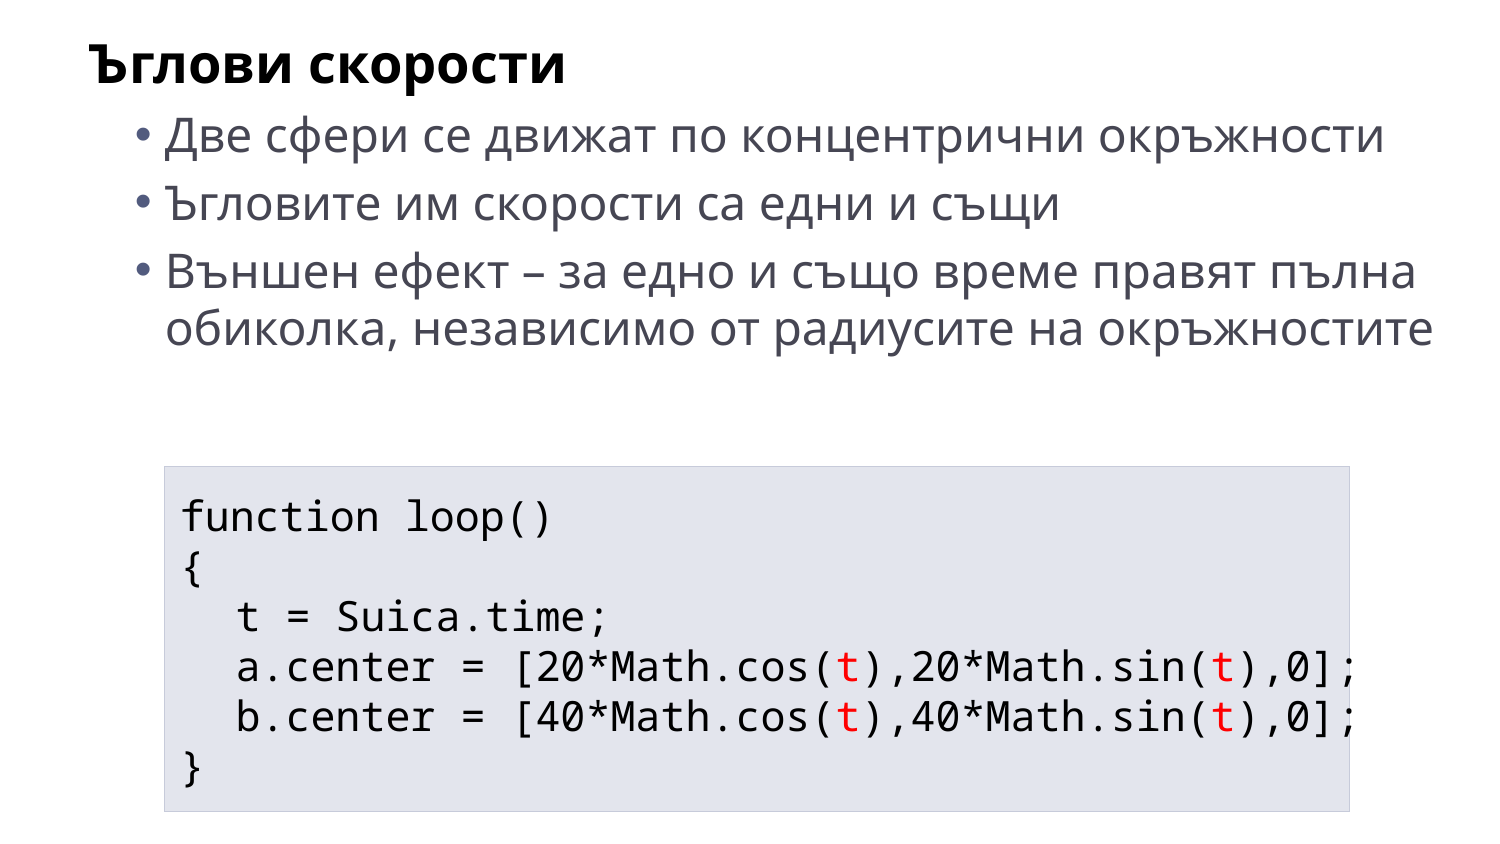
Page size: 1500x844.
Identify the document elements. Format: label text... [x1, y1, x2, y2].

text_box function loop() { t = Suica.time; a.center = [20*Math.cos(t),20*Math.sin(t),0]; b.center = [40*Math.cos(t),40*Math.sin(t),0]; } [164, 466, 1350, 812]
list Ъглови скорости Две сфери се движат по концентрични окръжности Ъгловите им скорости са едни и същи Външен ефект – за едно и също време правят пълна обиколка, независимо от радиусите на окръжностите [75, 21, 1475, 835]
